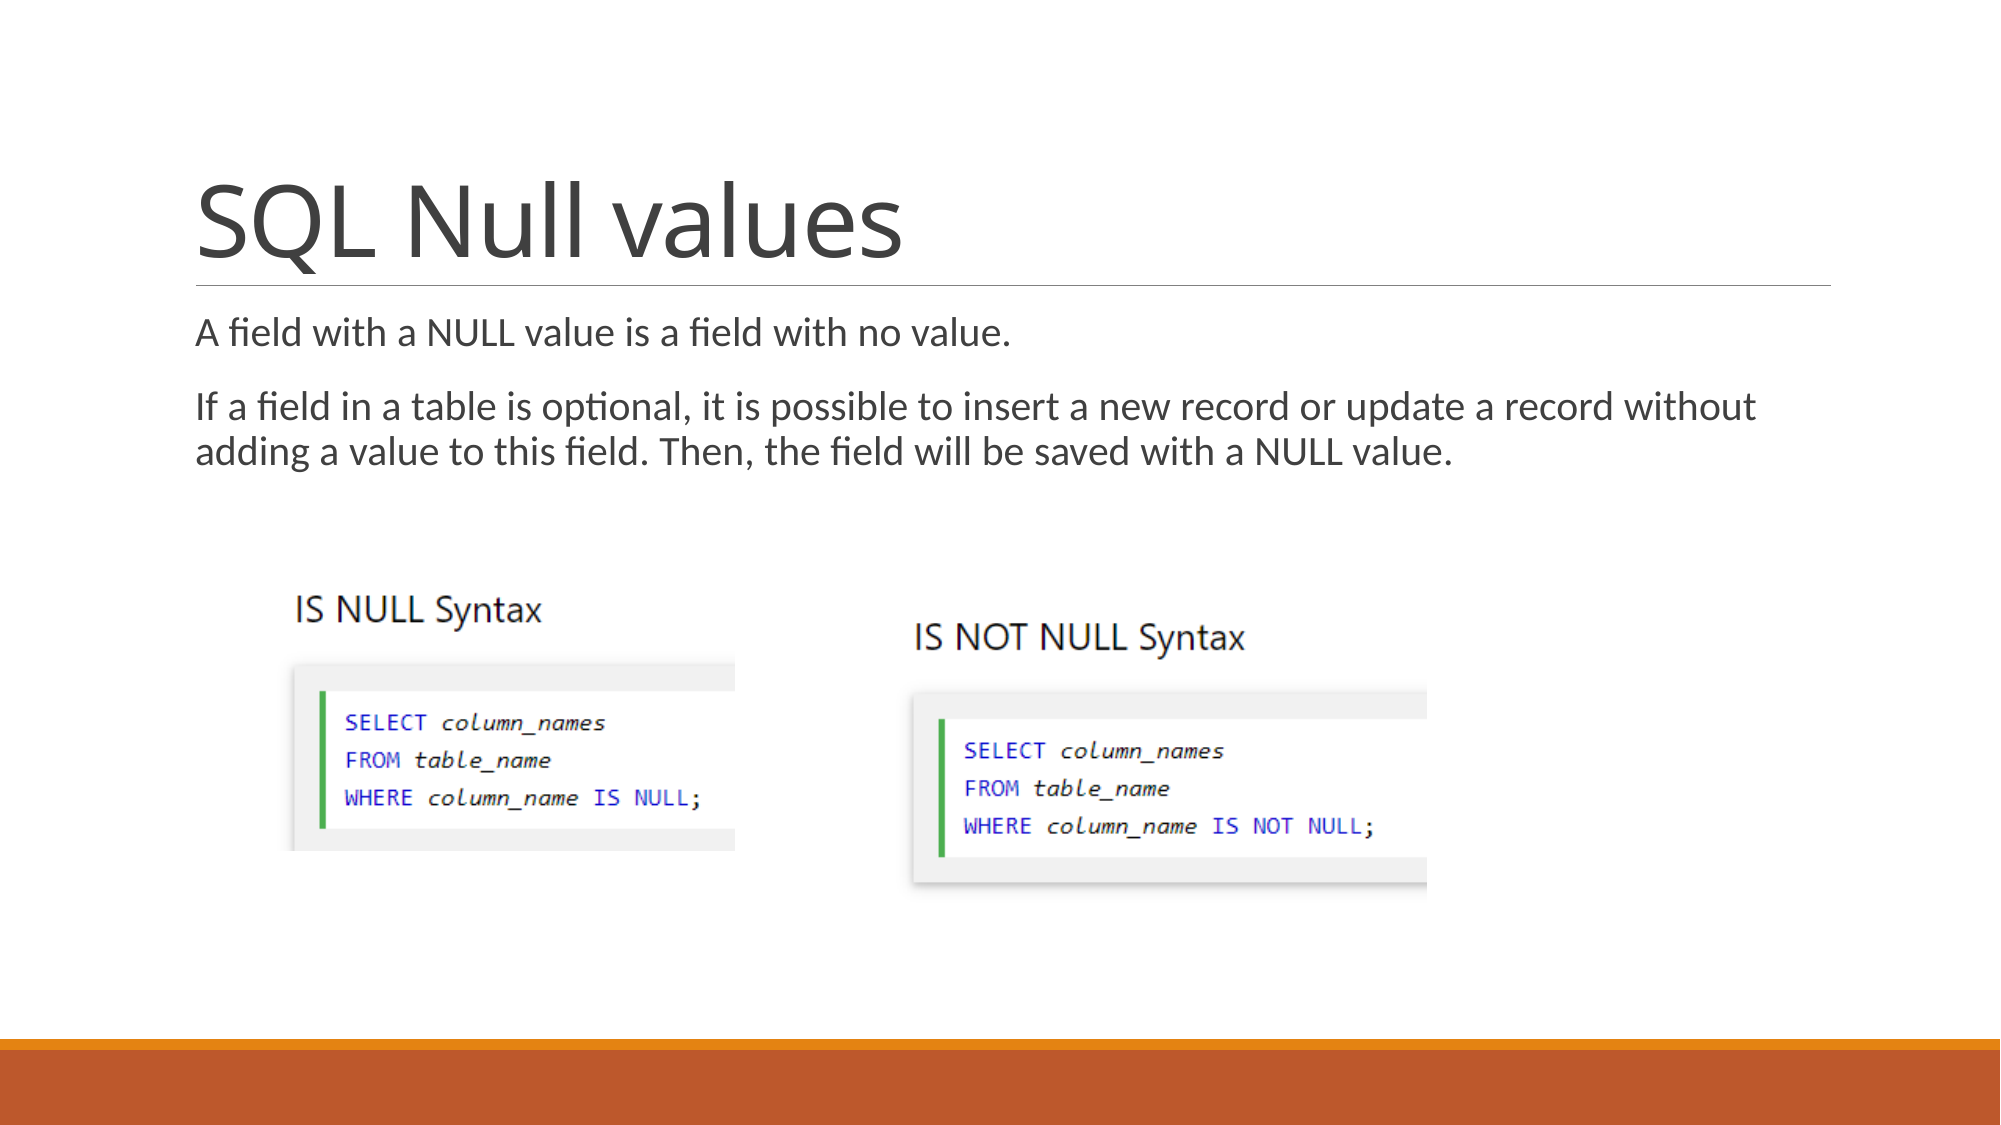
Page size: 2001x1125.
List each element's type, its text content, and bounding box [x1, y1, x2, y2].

picture [275, 573, 735, 852]
title SQL Null values [180, 47, 1830, 285]
list A field with a NULL value is a field with no value. If a field in a table is optional, it is possible to insert a new record or update a record without adding a value to this field. Then, the field will be saved with a NULL value. [180, 302, 1830, 963]
picture [891, 600, 1428, 903]
